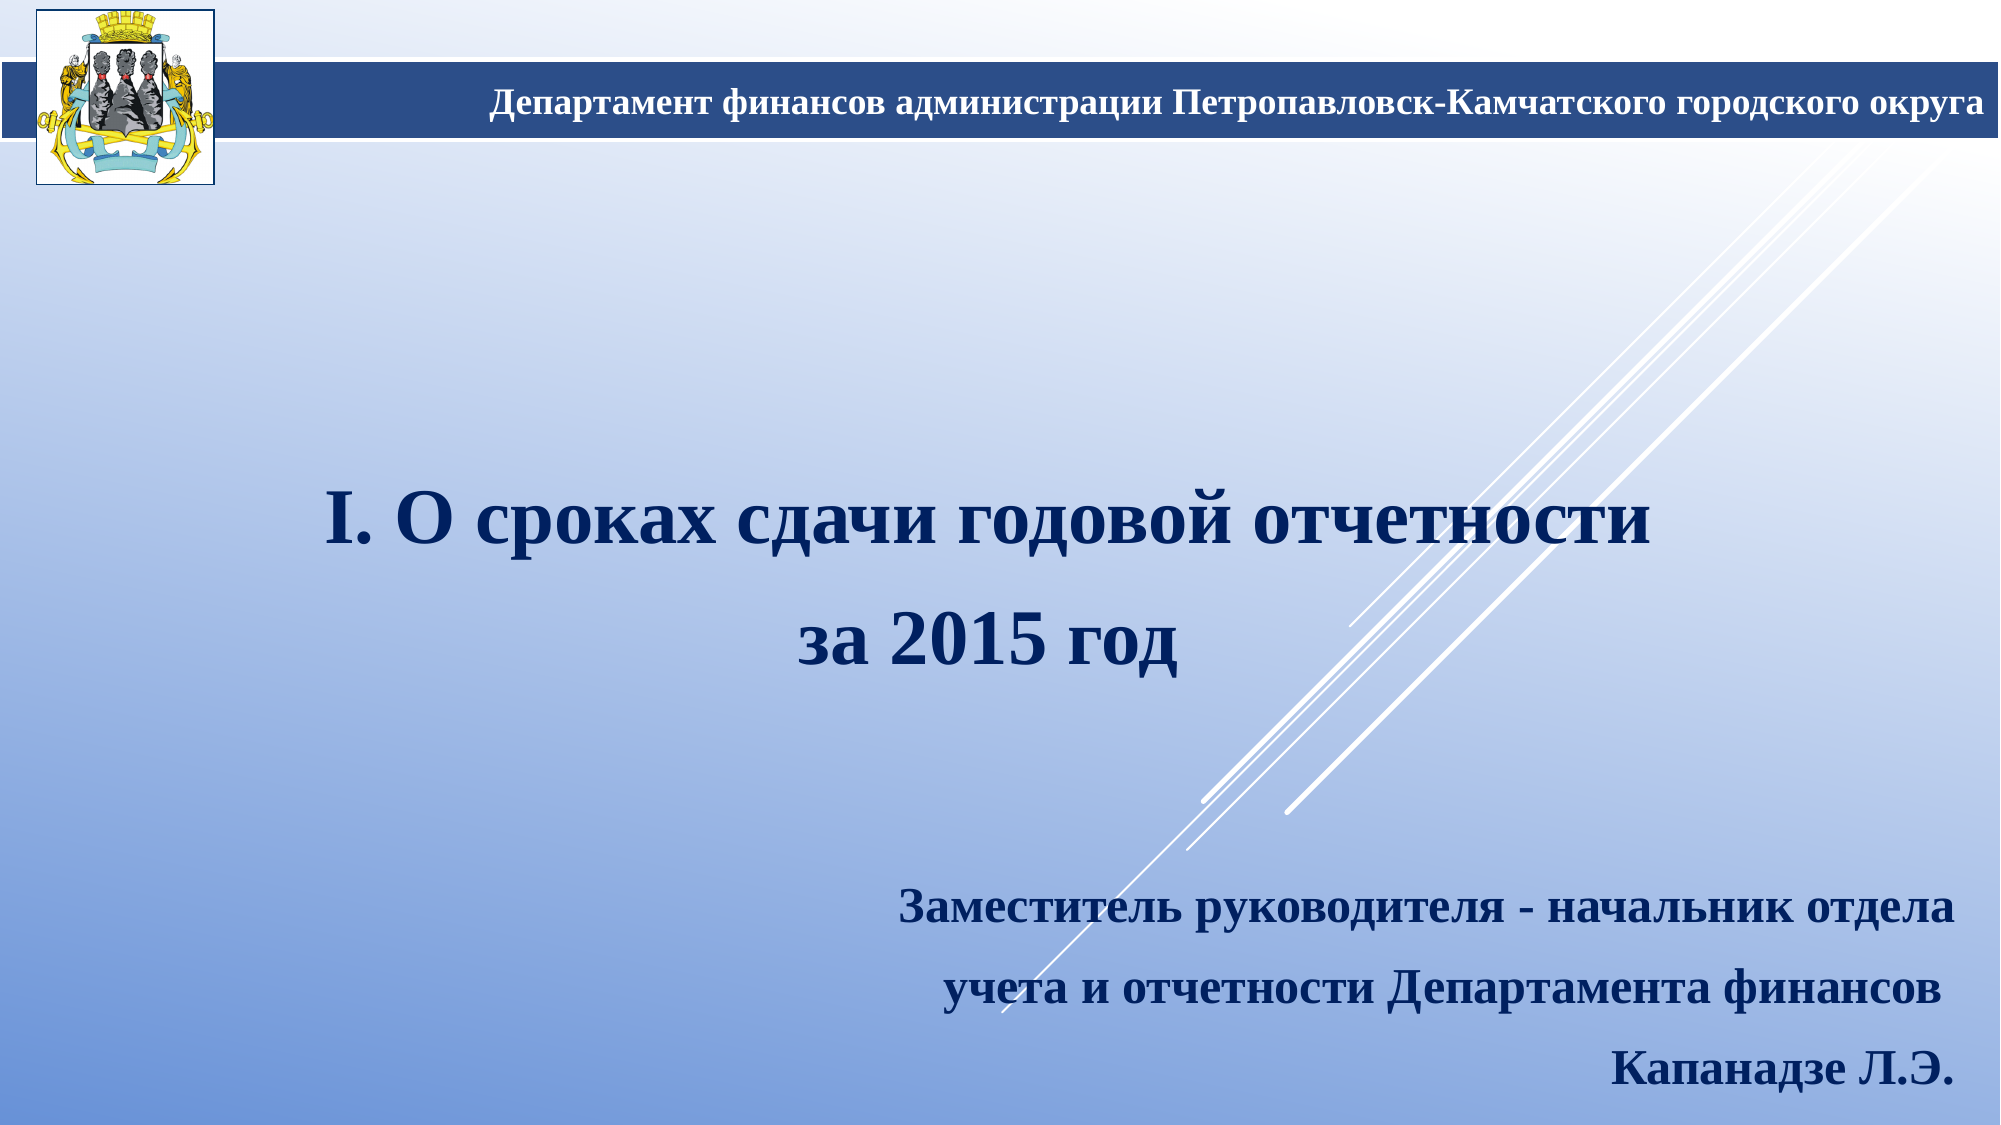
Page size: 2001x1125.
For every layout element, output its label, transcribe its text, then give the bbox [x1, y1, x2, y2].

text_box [0, 10, 2000, 184]
subtitle I. О сроках сдачи годовой отчетности за 2015 год Заместитель руководителя - начальник отдела учета и отчетности Департамента финансов Капанадзе Л.Э. [14, 214, 1984, 1105]
text_box [0, 188, 2000, 1105]
